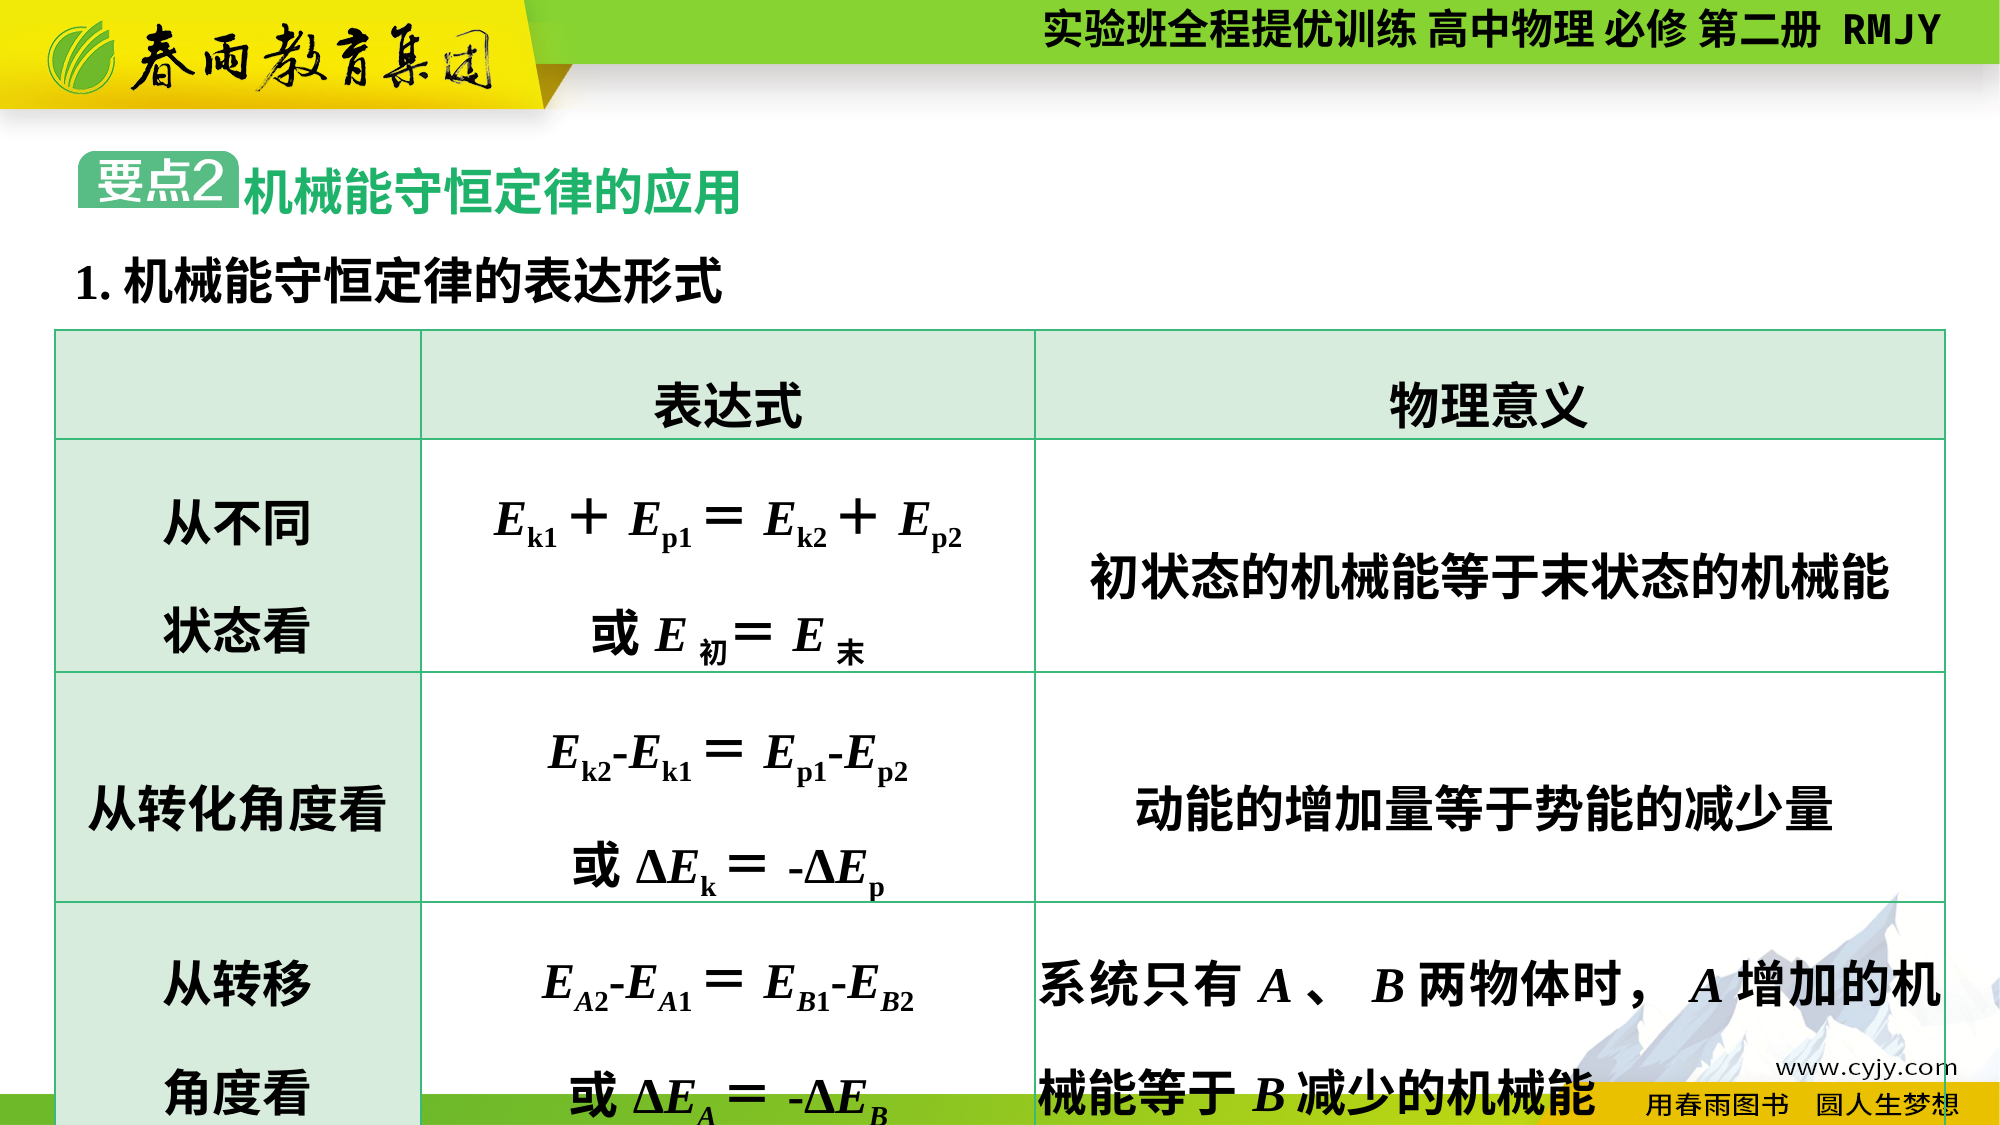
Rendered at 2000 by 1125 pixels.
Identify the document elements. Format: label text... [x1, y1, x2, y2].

table_header 表达式 [422, 331, 1034, 438]
table_cell 从不同 状态看 [56, 440, 420, 671]
table_cell 系统只有A、B两物体时，A增加的机械能等于B减少的机械能 [1036, 903, 1944, 1125]
table_cell Ek1＋Ep1＝Ek2＋Ep2 或E初＝E末 [422, 440, 1034, 671]
picture [0, 0, 2000, 1125]
table_cell 从转移 角度看 [56, 903, 420, 1125]
list 机械能守恒定律的应用 1.机械能守恒定律的表达形式 [59, 122, 1944, 320]
table_cell 动能的增加量等于势能的减少量 [1036, 673, 1944, 901]
table_cell EA2-EA1＝EB1-EB2 或ΔEA＝-ΔEB [422, 903, 1034, 1125]
table_cell Ek2-Ek1＝Ep1-Ep2 或ΔEk＝-ΔEp [422, 673, 1034, 901]
table_cell 初状态的机械能等于末状态的机械能 [1036, 440, 1944, 671]
table_cell 从转化角度看 [56, 673, 420, 901]
table_header [56, 331, 420, 438]
table_header 物理意义 [1036, 331, 1944, 438]
